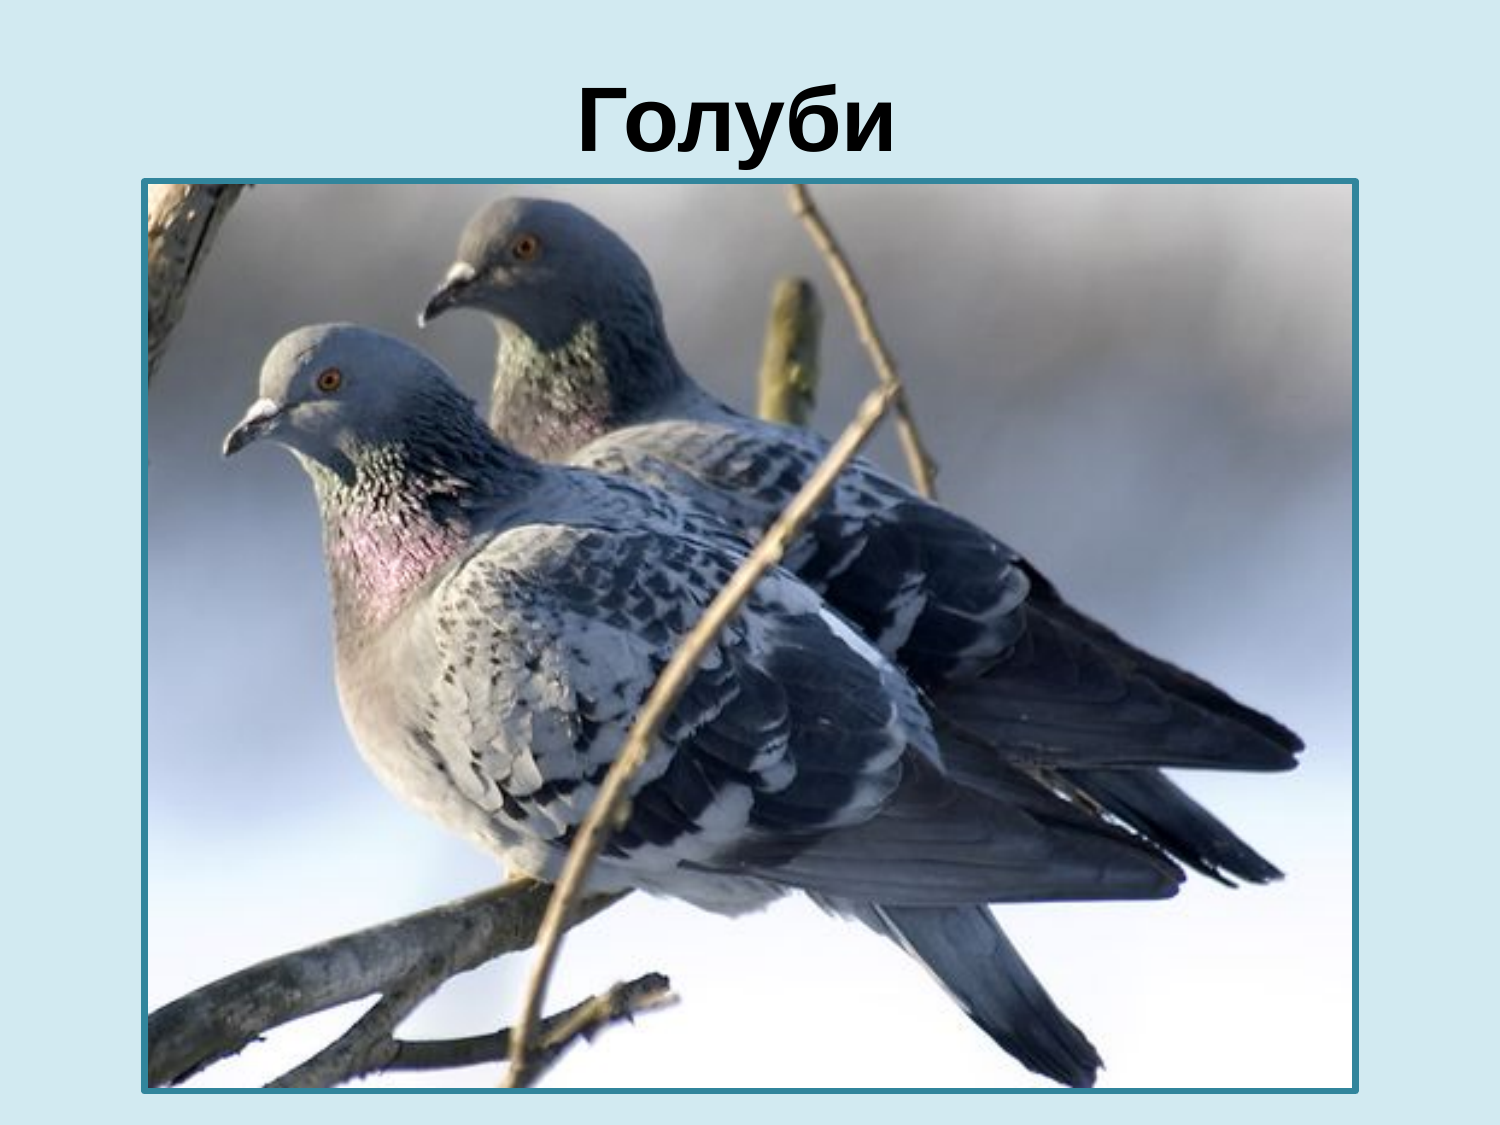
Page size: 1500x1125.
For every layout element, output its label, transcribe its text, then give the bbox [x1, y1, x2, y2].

title Голуби [75, 45, 1425, 185]
picture [147, 184, 1353, 1089]
